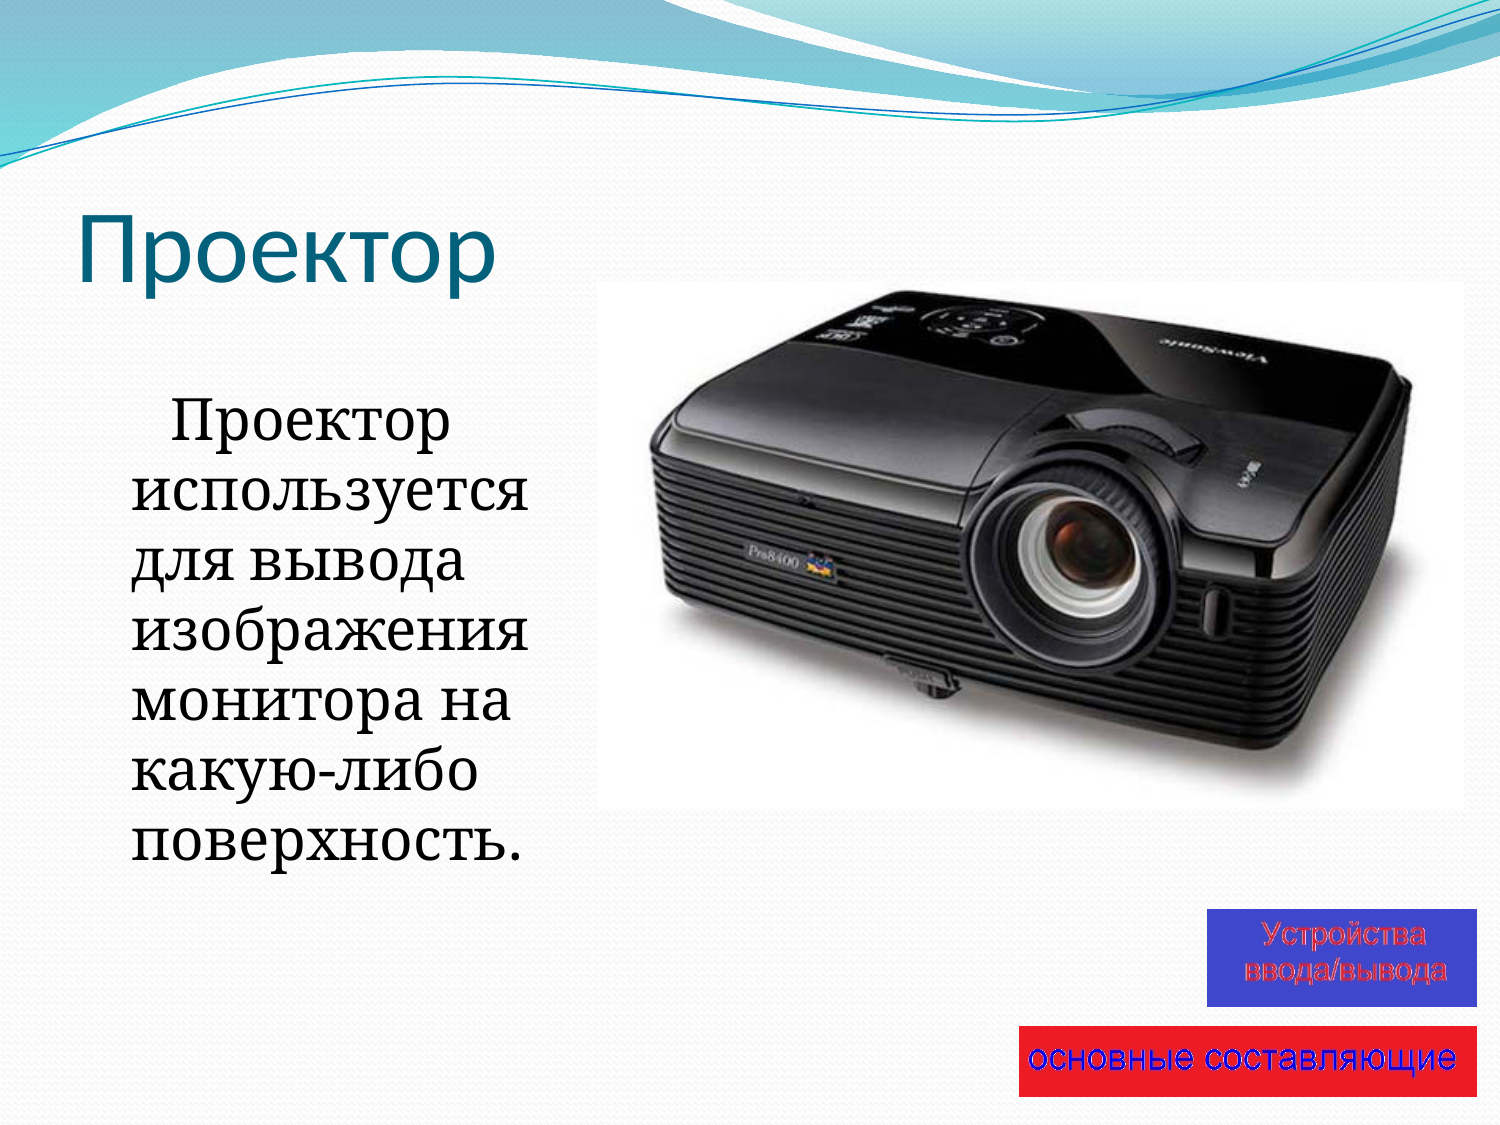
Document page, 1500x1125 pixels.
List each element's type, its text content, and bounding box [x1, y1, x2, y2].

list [597, 280, 1464, 809]
text_box Проектор используется для вывода изображения монитора на какую-либо поверхность. [117, 375, 610, 880]
picture [1019, 1026, 1477, 1098]
title Проектор [75, 115, 1425, 303]
picture [1206, 909, 1477, 1007]
